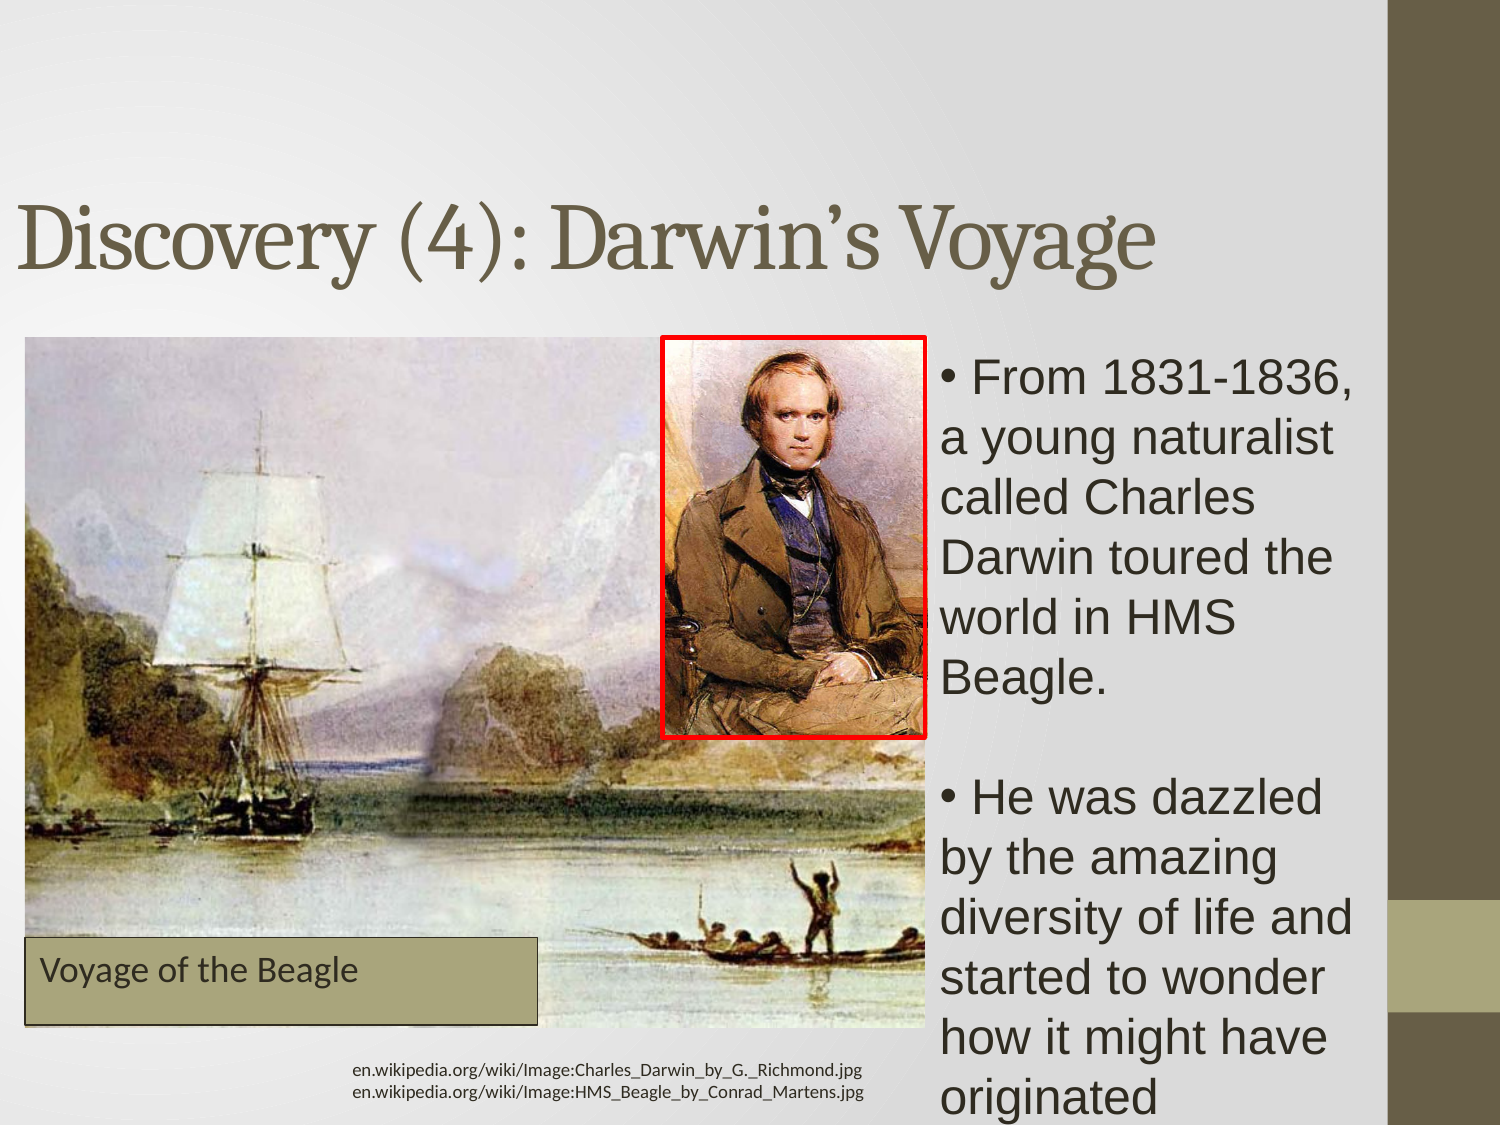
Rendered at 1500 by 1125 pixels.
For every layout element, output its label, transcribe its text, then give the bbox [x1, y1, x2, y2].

picture [24, 336, 929, 1028]
text_box From 1831-1836, a young naturalist called Charles Darwin toured the world in HMS Beagle. He was dazzled by the amazing diversity of life and started to wonder how it might have originated [924, 337, 1400, 1125]
text_box en.wikipedia.org/wiki/Image:Charles_Darwin_by_G._Richmond.jpg en.wikipedia.org/wiki/Image:HMS_Beagle_by_Conrad_Martens.jpg [337, 1049, 924, 1110]
title Discovery (4): Darwin’s Voyage [0, 137, 1500, 325]
